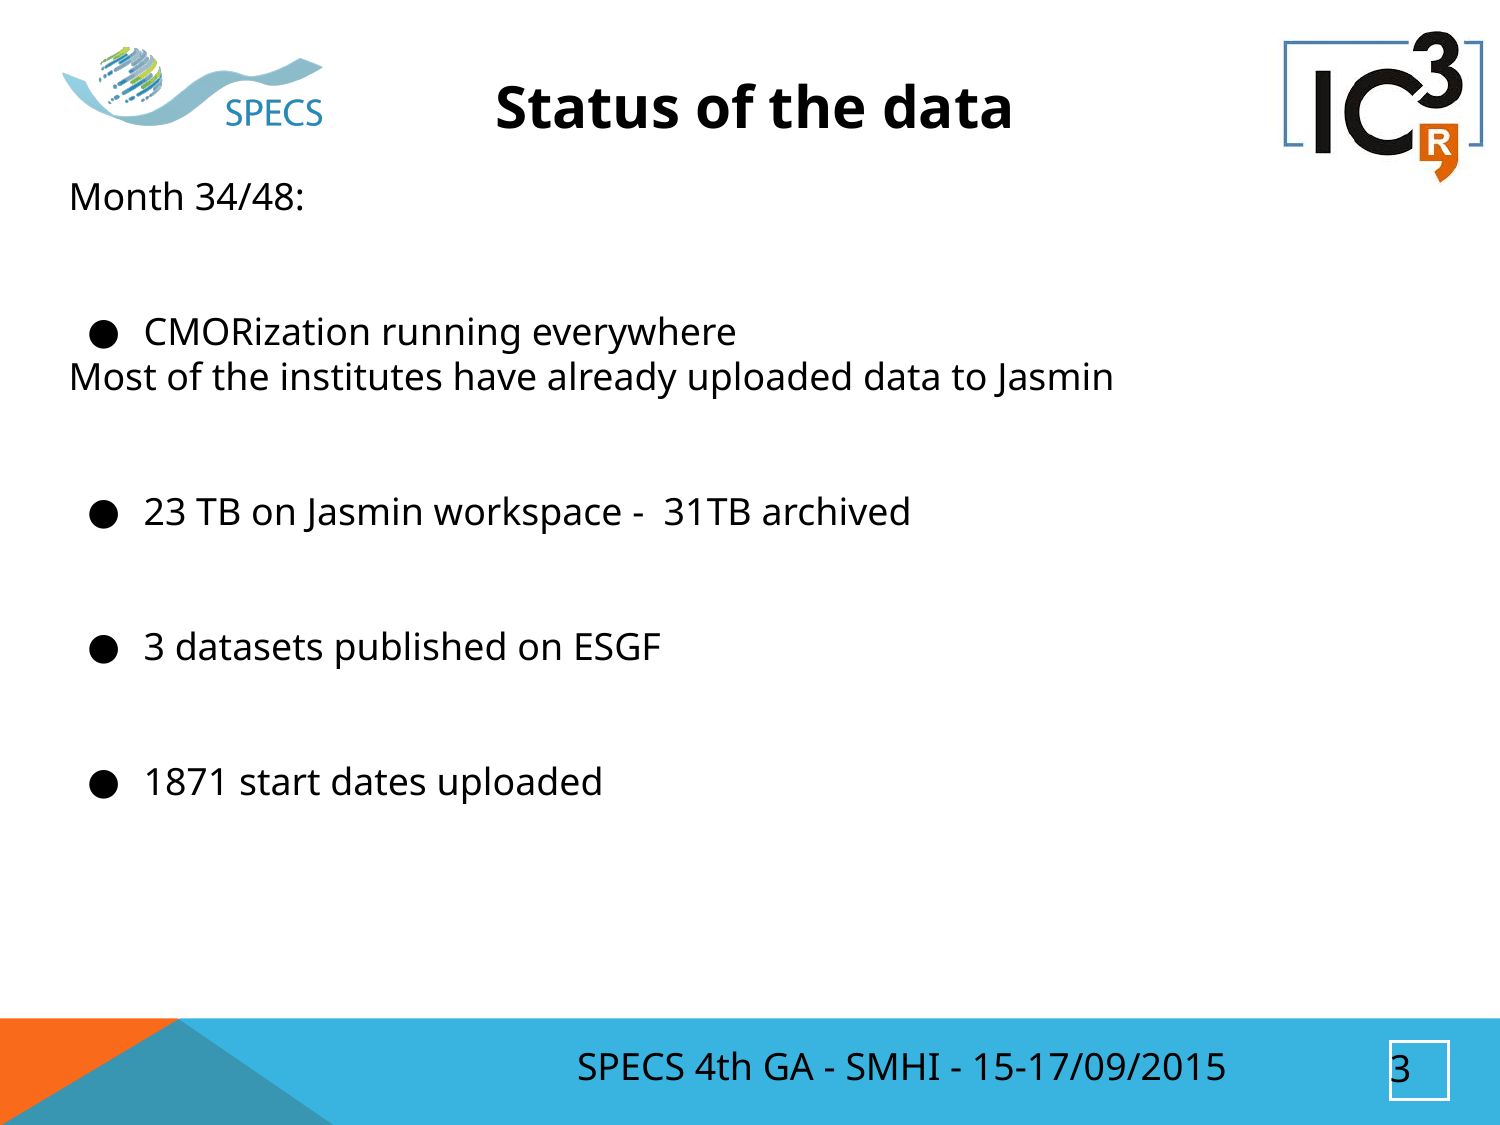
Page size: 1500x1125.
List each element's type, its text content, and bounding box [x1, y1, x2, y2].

title Status of the data [109, 59, 1262, 150]
picture [55, 41, 336, 133]
picture [1267, 0, 1500, 203]
slide_number ‹#› [1389, 1040, 1450, 1101]
text_box Month 34/48: CMORization running everywhere Most of the institutes have already uploaded data to Jasmin 23 TB on Jasmin workspace - 31TB archived 3 datasets published on ESGF 1871 start dates uploaded [53, 157, 1460, 963]
footer SPECS 4th GA - SMHI - 15-17/09/2015 [577, 1035, 1352, 1096]
